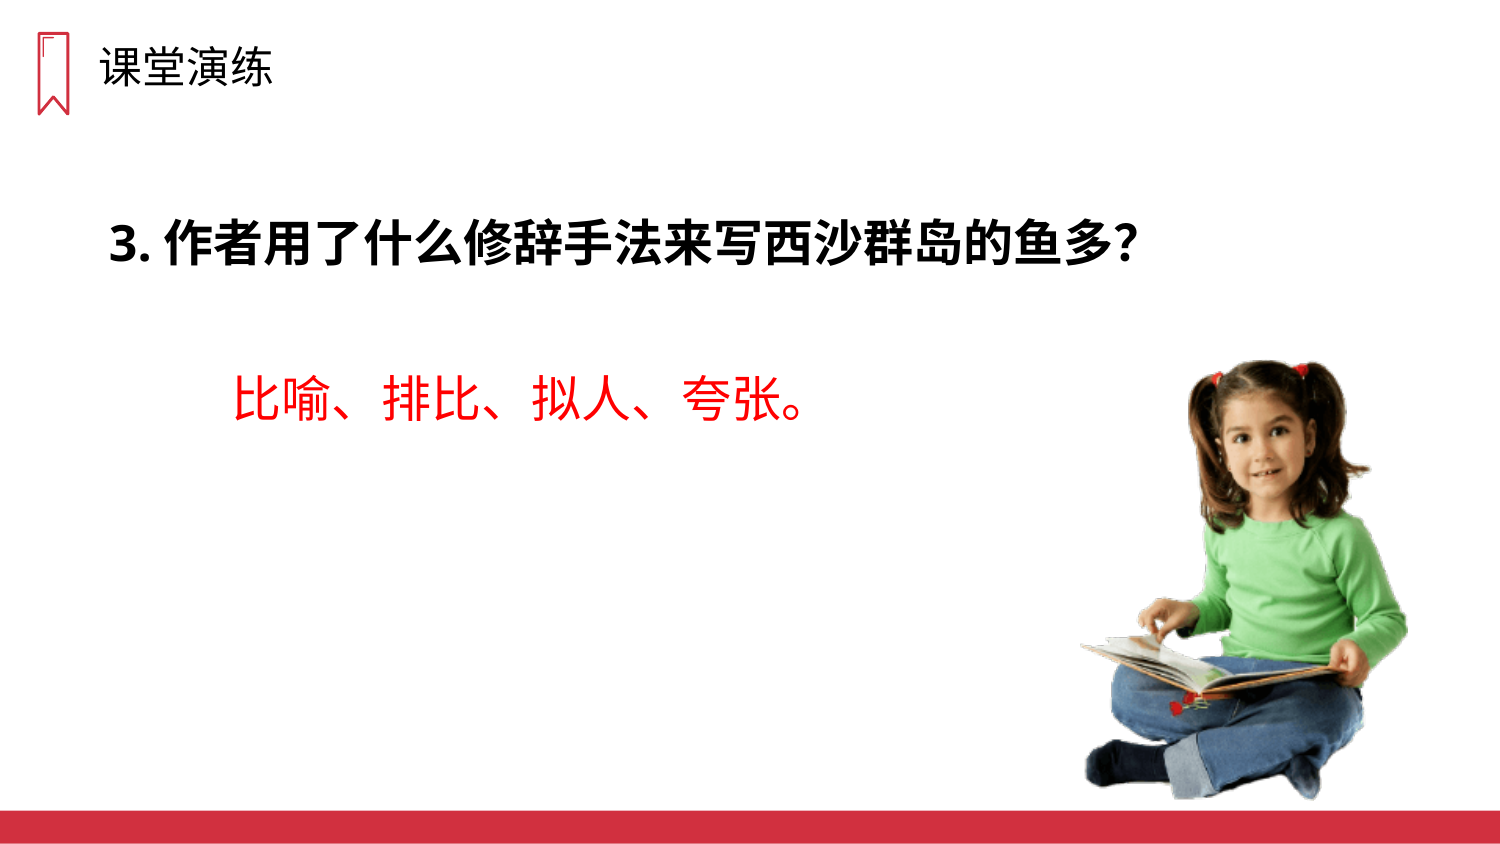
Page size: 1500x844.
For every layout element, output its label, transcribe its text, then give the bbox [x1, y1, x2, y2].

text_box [37, 31, 290, 116]
text_box [0, 810, 1500, 844]
text_box 比喻、排比、拟人、夸张。 [220, 362, 1079, 434]
picture [1079, 359, 1408, 801]
text_box 3.作者用了什么修辞手法来写西沙群岛的鱼多？ [97, 176, 1352, 283]
